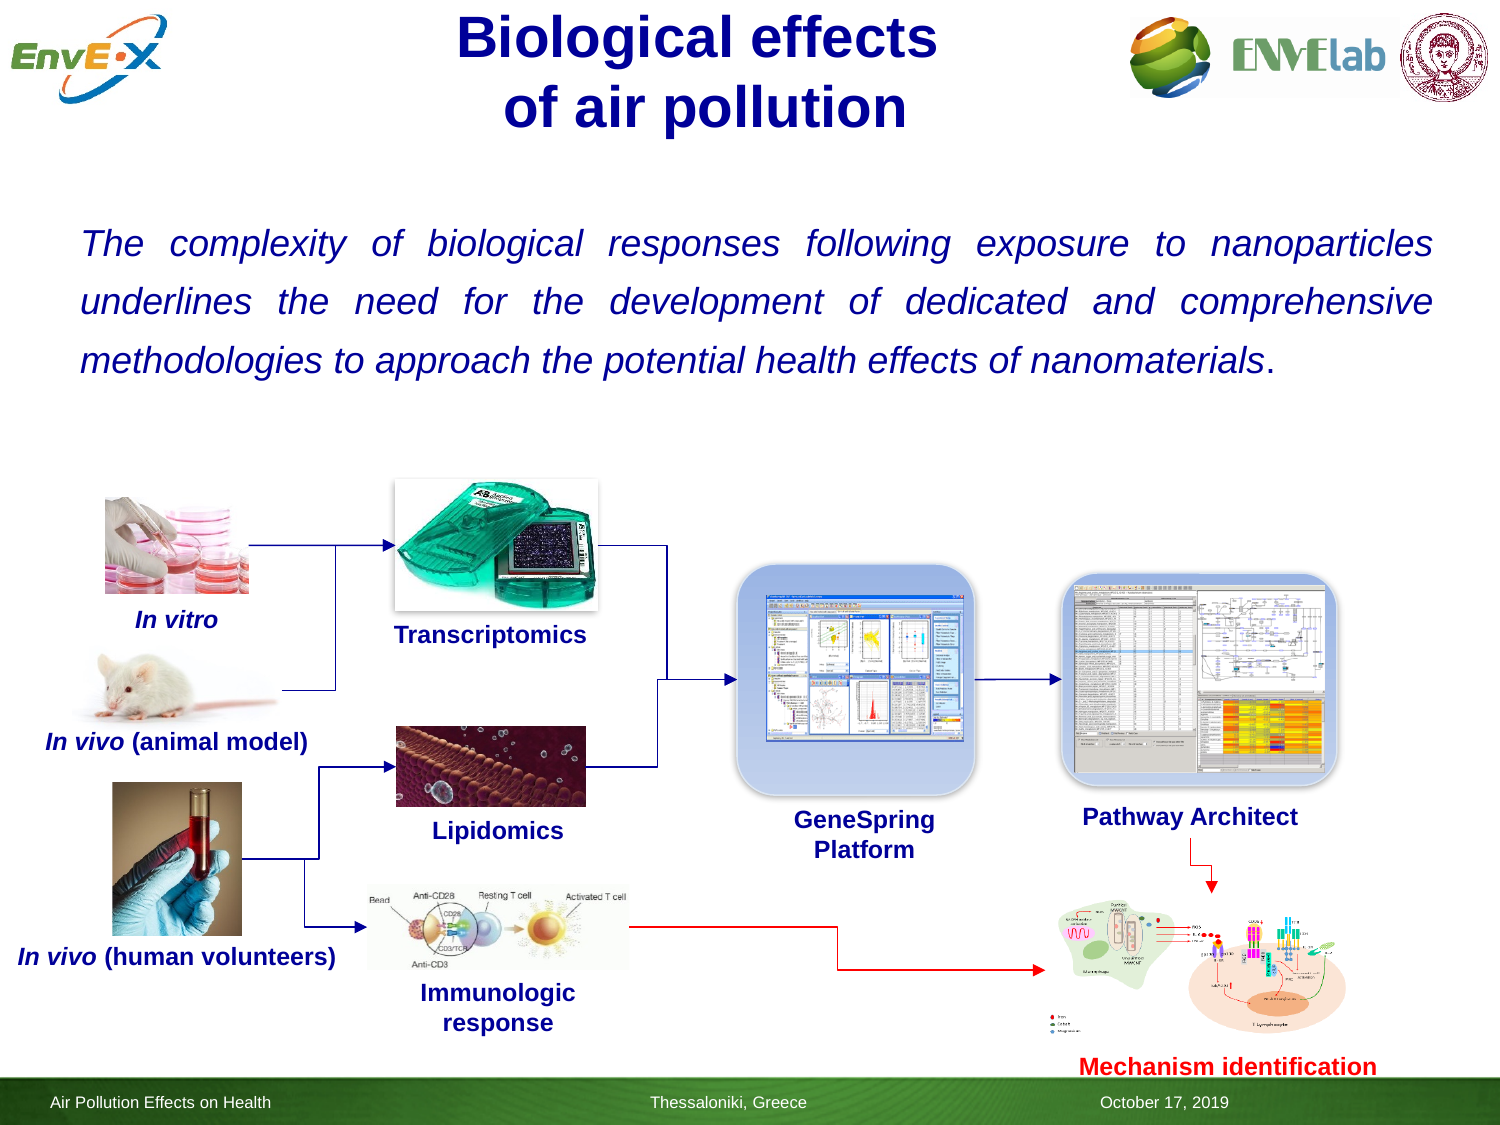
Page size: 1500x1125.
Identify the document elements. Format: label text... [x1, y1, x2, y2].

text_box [1173, 855, 1229, 877]
text_box In vitro [102, 597, 252, 637]
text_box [241, 858, 368, 928]
title Biological effects of air pollution [194, 0, 1218, 139]
text_box In vivo (human volunteers) [0, 933, 361, 978]
text_box Mechanism identification [1008, 1043, 1449, 1088]
text_box In vivo (animal model) [28, 717, 326, 763]
list The complexity of biological responses following exposure to nanoparticles underlines the need for the development of dedicated and comprehensive methodologies to approach the potential health effects of nanomaterials. [64, 197, 1449, 443]
picture [105, 497, 249, 594]
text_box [281, 545, 396, 691]
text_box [629, 926, 1046, 971]
text_box Immunologic response [349, 969, 647, 1044]
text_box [584, 679, 738, 768]
picture [0, 1076, 1500, 1125]
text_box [597, 545, 738, 679]
picture [111, 782, 243, 936]
picture [72, 638, 283, 743]
picture [0, 8, 175, 107]
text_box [725, 563, 1004, 873]
picture [1218, 13, 1488, 102]
picture [395, 479, 598, 612]
text_box Transcriptomics [400, 621, 592, 656]
picture [366, 884, 630, 970]
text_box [241, 766, 397, 860]
picture [395, 726, 586, 808]
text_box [1061, 572, 1338, 839]
text_box Lipidomics [401, 806, 647, 852]
picture [1045, 893, 1379, 1048]
